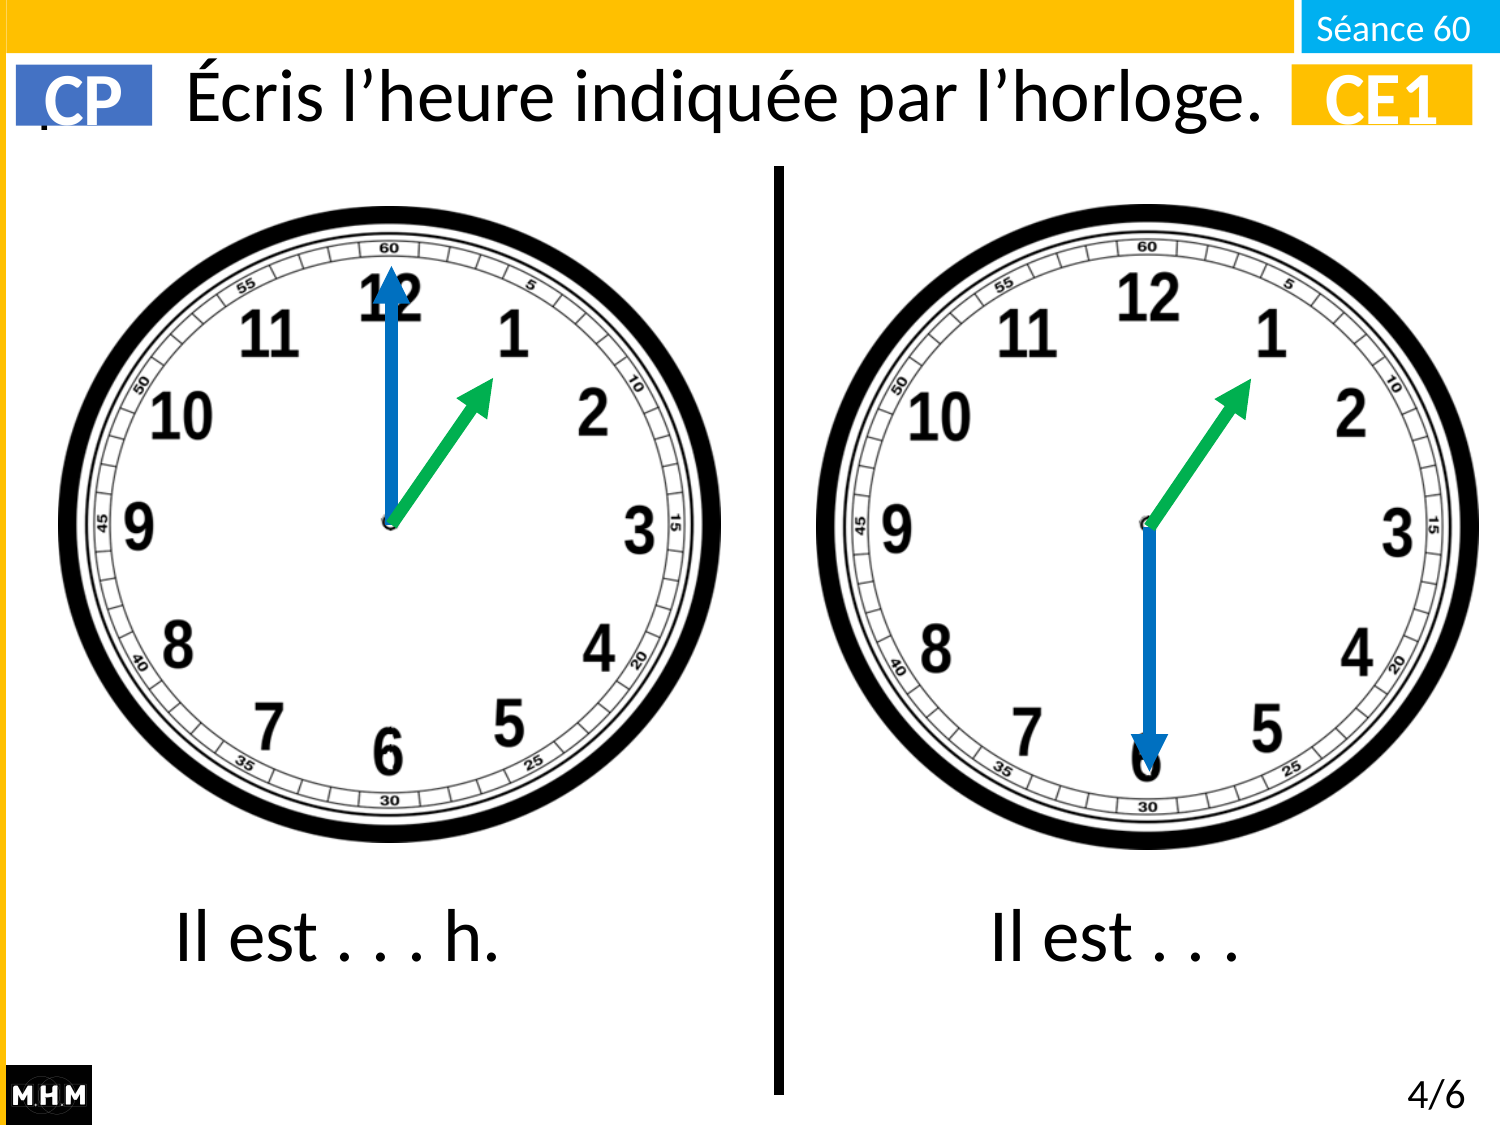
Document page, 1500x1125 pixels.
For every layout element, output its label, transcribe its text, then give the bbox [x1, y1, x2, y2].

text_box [816, 204, 1479, 850]
text_box Il est . . . [974, 888, 1366, 988]
text_box CP [15, 64, 153, 127]
text_box CE1 [1291, 63, 1474, 126]
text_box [58, 206, 721, 844]
text_box Il est . . . h. [159, 888, 551, 988]
picture [6, 1065, 92, 1125]
list 4/6 [1373, 1064, 1500, 1125]
title Écris l’heure indiquée par l’horloge. [169, 47, 1464, 147]
